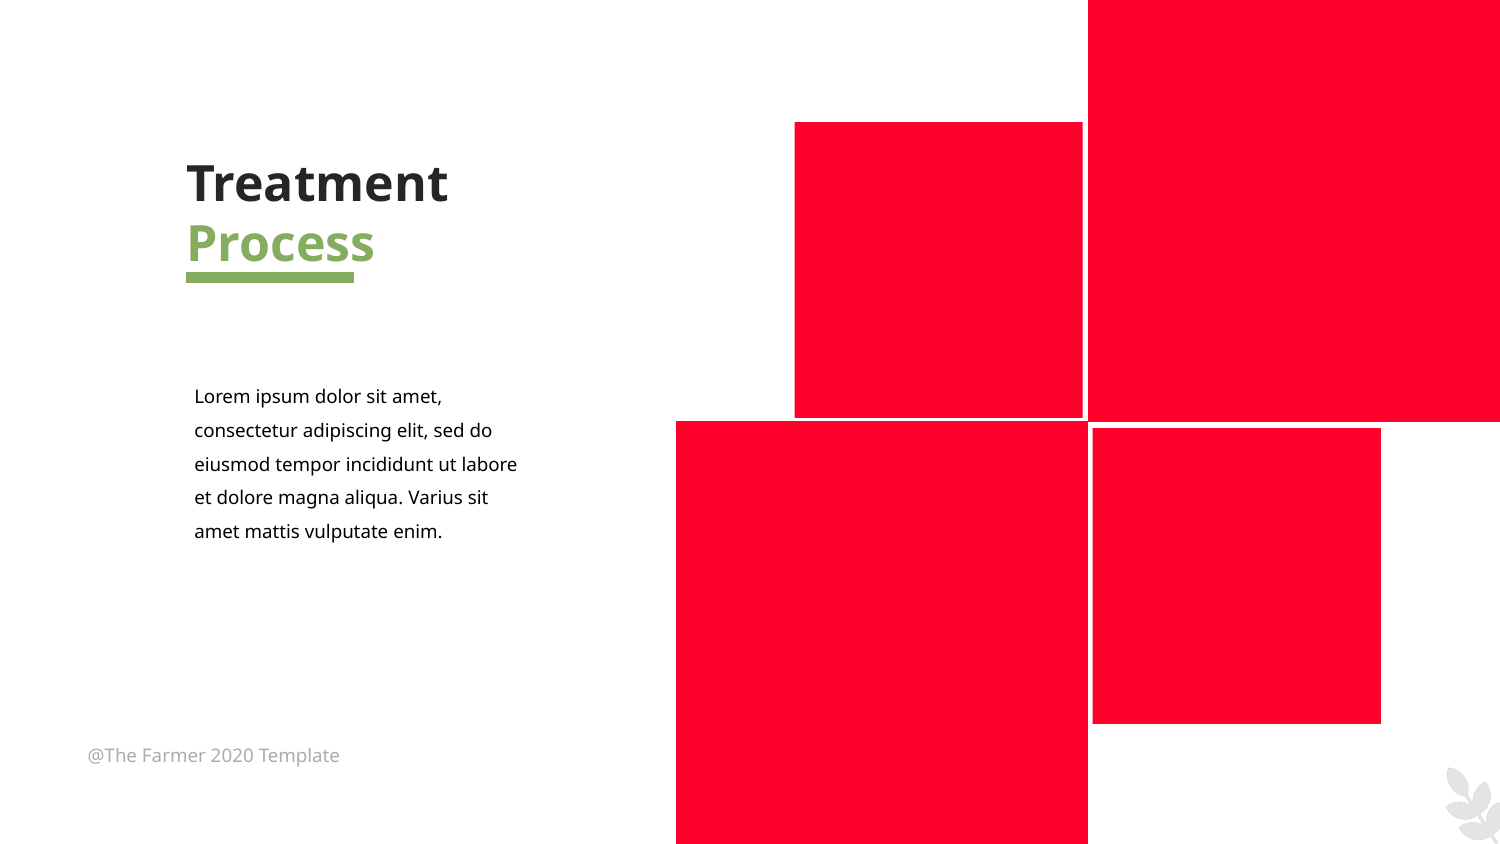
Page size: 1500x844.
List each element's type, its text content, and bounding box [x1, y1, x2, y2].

text_box Lorem ipsum dolor sit amet, consectetur adipiscing elit, sed do eiusmod tempor incididunt ut labore et dolore magna aliqua. Varius sit amet mattis vulputate enim. [179, 366, 542, 550]
picture [1404, 737, 1500, 844]
picture [1092, 428, 1381, 724]
picture [794, 122, 1083, 418]
text_box @The Farmer 2020 Template [72, 736, 584, 774]
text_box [186, 152, 576, 278]
picture [675, 0, 1500, 844]
